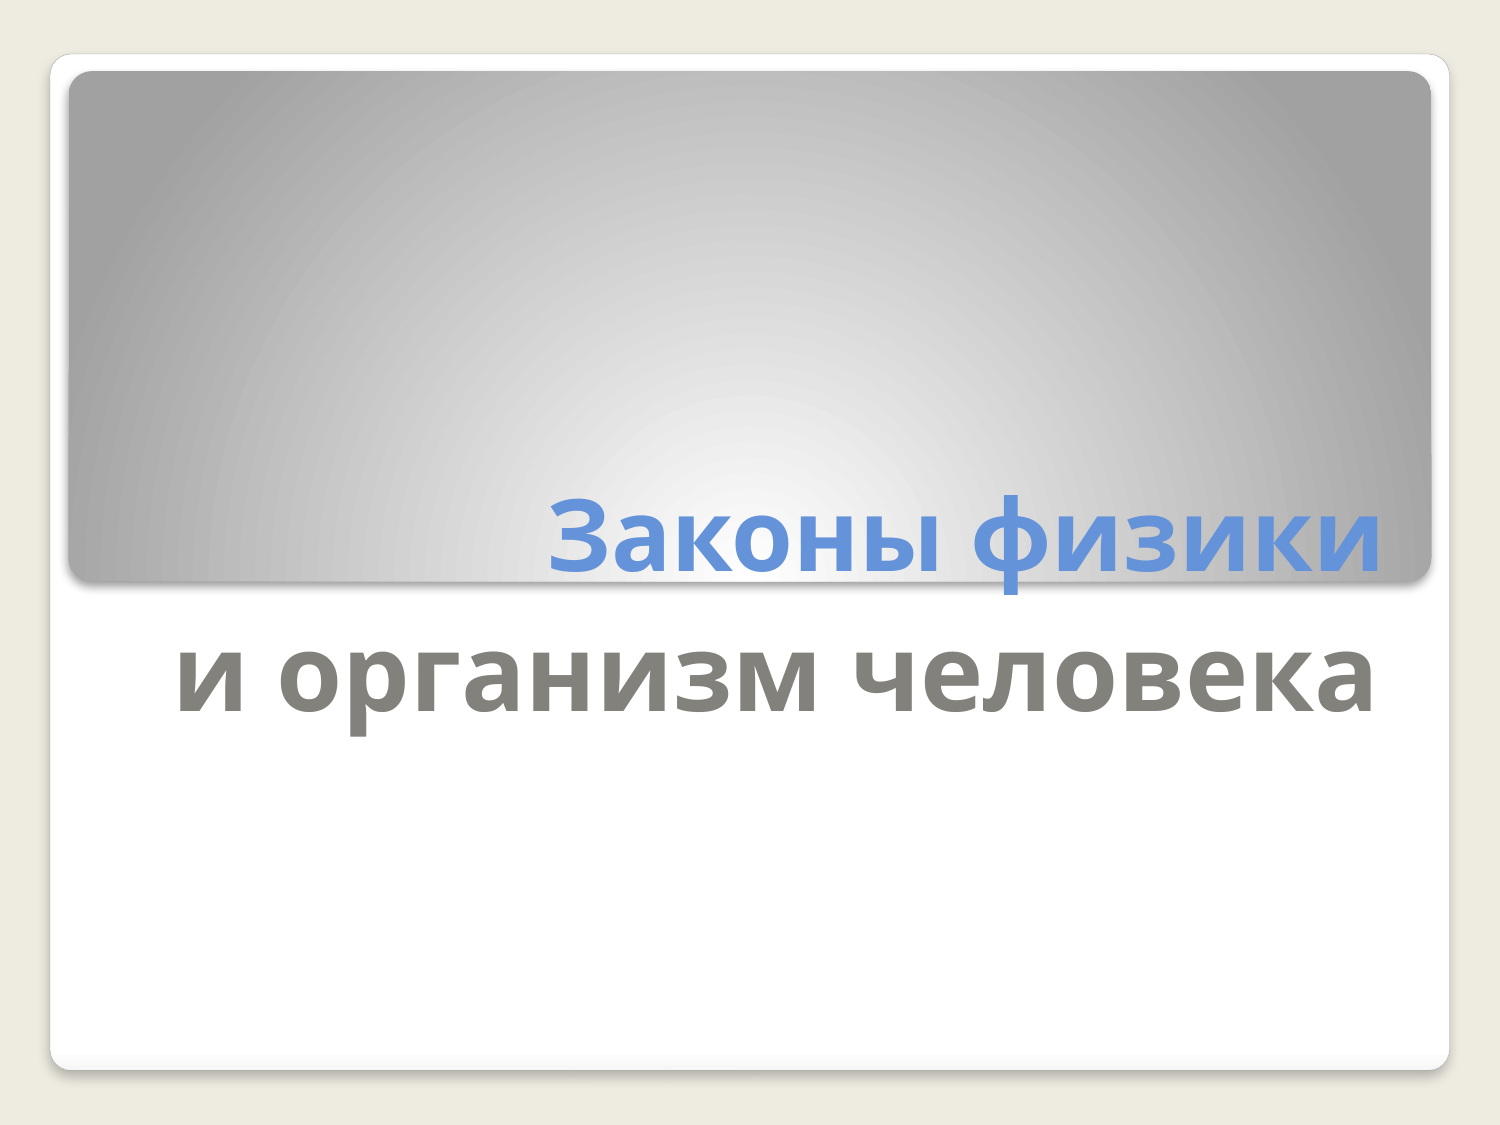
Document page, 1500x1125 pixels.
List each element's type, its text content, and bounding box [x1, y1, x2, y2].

title Законы физики [118, 298, 1394, 599]
subtitle и организм человека [118, 604, 1394, 755]
